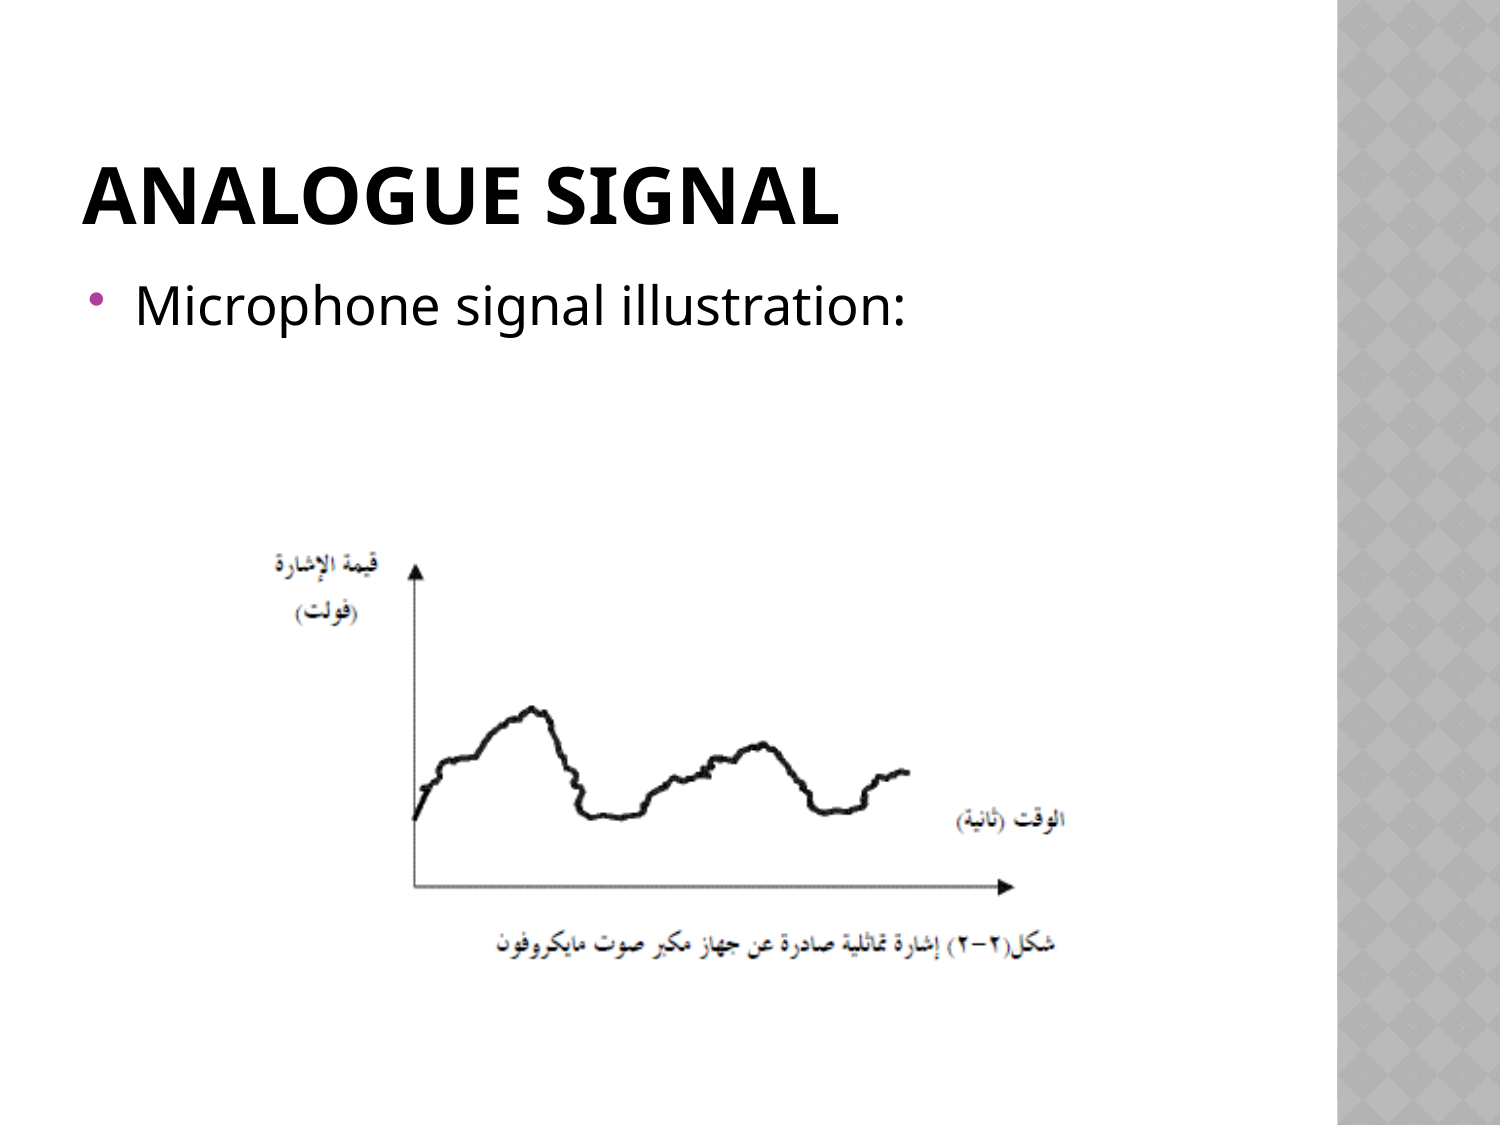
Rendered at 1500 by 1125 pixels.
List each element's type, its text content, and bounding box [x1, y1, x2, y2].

title Analogue signal [75, 52, 1263, 240]
picture [206, 502, 1164, 1019]
list Microphone signal illustration: [75, 264, 1263, 1059]
